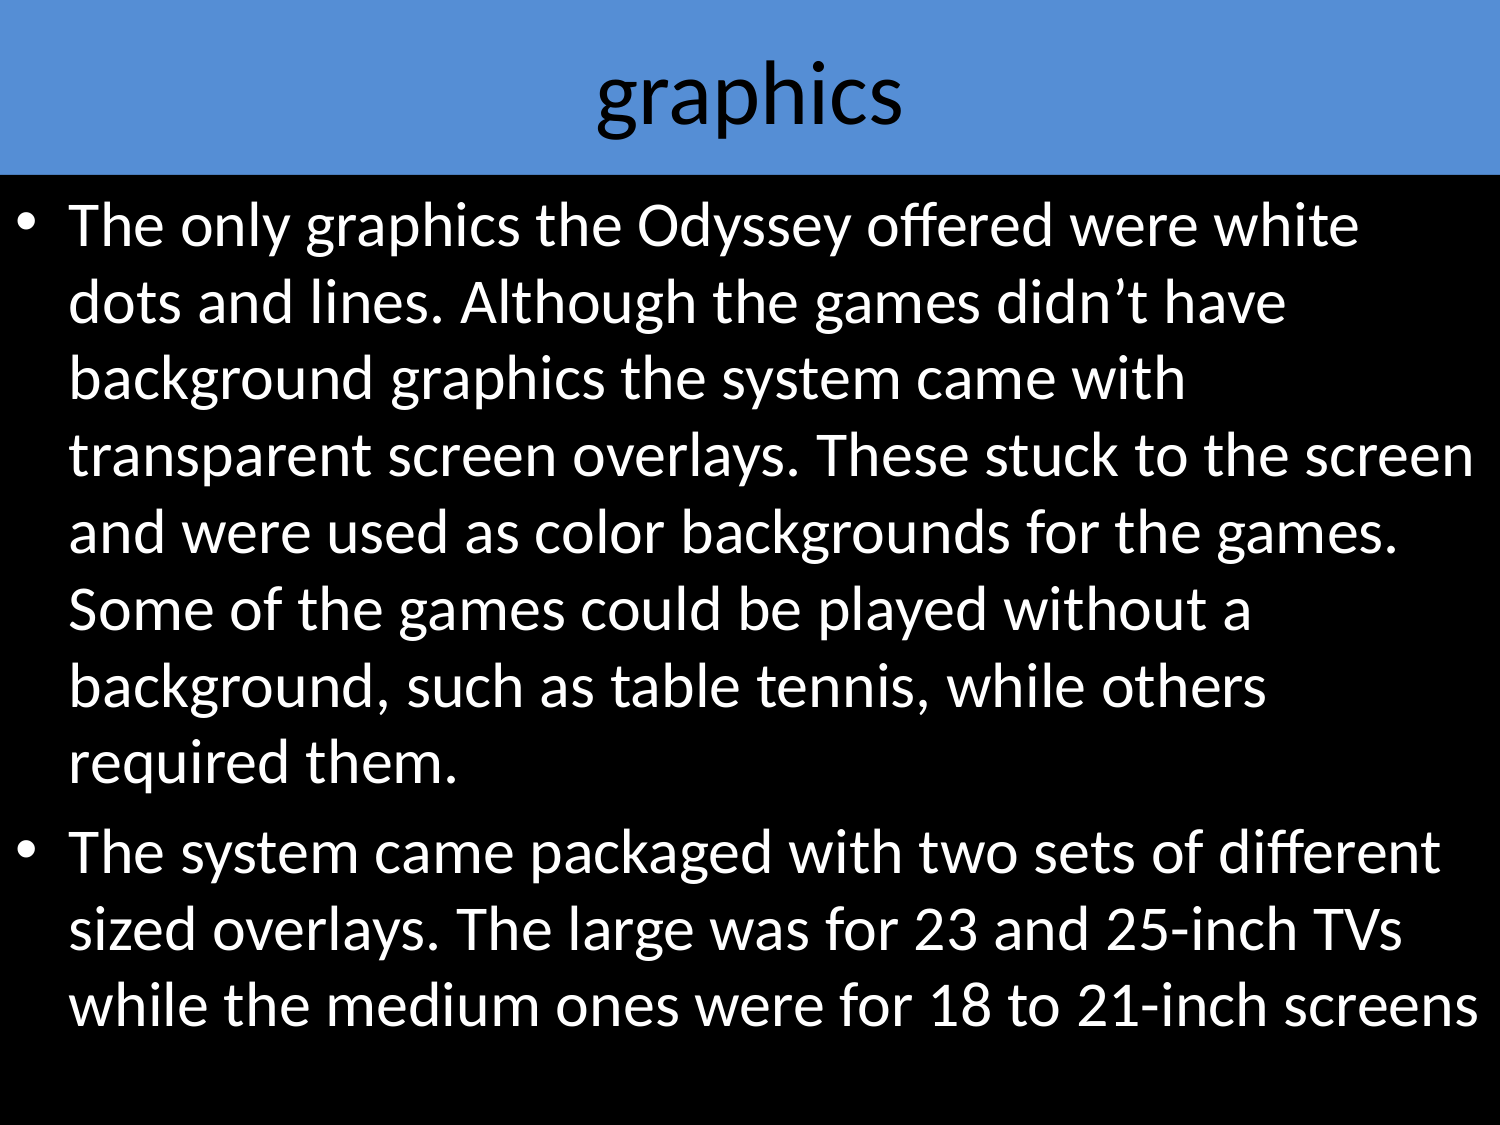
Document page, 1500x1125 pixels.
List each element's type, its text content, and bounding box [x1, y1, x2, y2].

title graphics [0, 0, 1500, 174]
list The only graphics the Odyssey offered were white dots and lines. Although the games didn’t have background graphics the system came with transparent screen overlays. These stuck to the screen and were used as color backgrounds for the games. Some of the games could be played without a background, such as table tennis, while others required them. The system came packaged with two sets of different sized overlays. The large was for 23 and 25-inch TVs while the medium ones were for 18 to 21-inch screens [0, 174, 1500, 1125]
